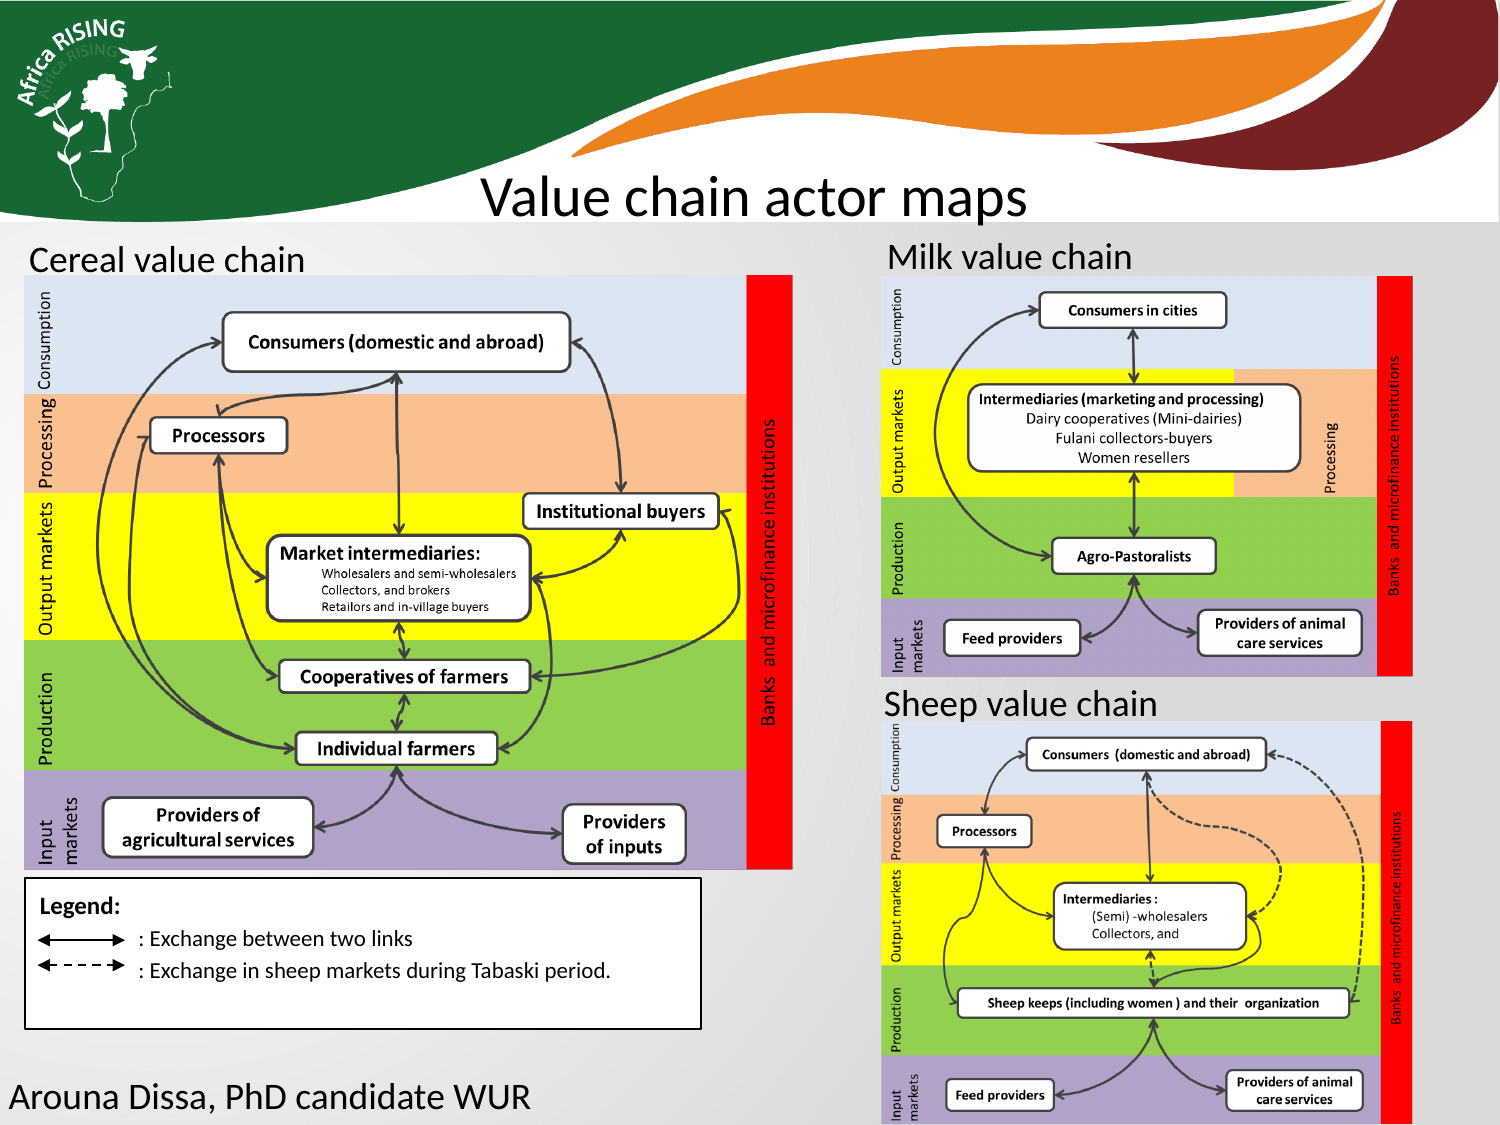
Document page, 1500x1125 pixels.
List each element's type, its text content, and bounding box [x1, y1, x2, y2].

picture [880, 275, 1413, 683]
picture [880, 721, 1413, 1125]
text_box Cereal value chain [14, 227, 321, 288]
text_box Value chain actor maps [465, 151, 1044, 236]
text_box Milk value chain [872, 224, 1149, 285]
text_box Legend: : Exchange between two links : Exchange in sheep markets during Tabaski period. [24, 881, 702, 1030]
text_box Arouna Dissa, PhD candidate WUR [0, 1064, 547, 1125]
picture [0, 0, 1499, 222]
picture [24, 274, 793, 879]
text_box Sheep value chain [869, 671, 1174, 732]
